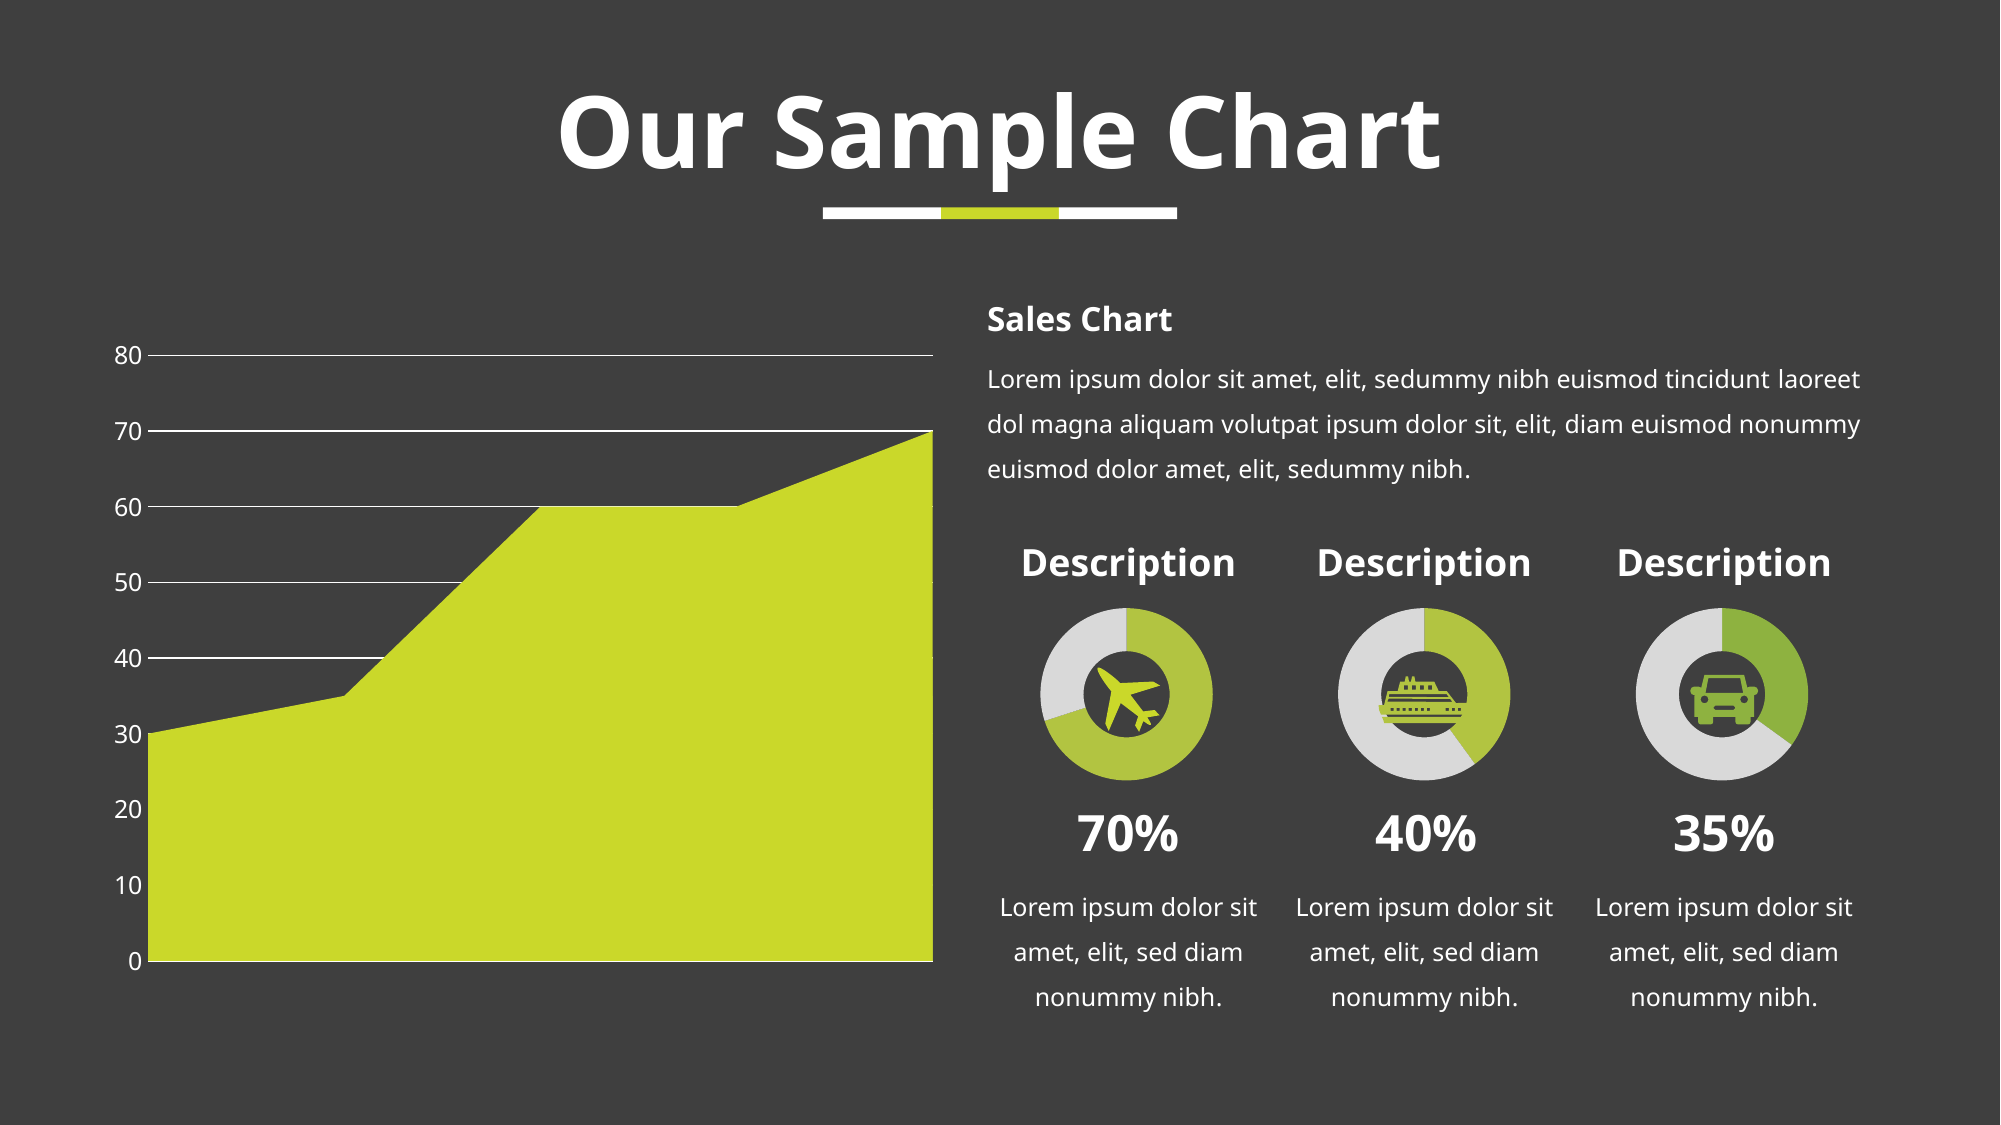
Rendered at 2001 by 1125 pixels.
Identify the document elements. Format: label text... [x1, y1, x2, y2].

text_box Lorem ipsum dolor sit amet, elit, sed diam nonummy nibh. [976, 869, 1272, 1019]
text_box 35% [1653, 794, 1796, 869]
text_box 70% [1057, 794, 1200, 869]
text_box Description [1303, 536, 1549, 597]
text_box Lorem ipsum dolor sit amet, elit, sedummy nibh euismod tincidunt laoreet dol magna aliquam volutpat ipsum dolor sit, elit, diam euismod nonummy euismod dolor amet, elit, sedummy nibh. [972, 341, 1903, 492]
text_box Sales Chart [972, 294, 1321, 341]
text_box Description [1549, 536, 1899, 597]
text_box Lorem ipsum dolor sit amet, elit, sed diam nonummy nibh. [1571, 869, 1877, 1019]
text_box Description [954, 536, 1303, 597]
text_box 40% [1355, 794, 1498, 869]
chart [1338, 608, 1515, 792]
chart [96, 324, 950, 992]
chart [1635, 608, 1813, 792]
chart [1036, 608, 1218, 792]
text_box Lorem ipsum dolor sit amet, elit, sed diam nonummy nibh. [1272, 869, 1571, 1019]
title Our Sample Chart [137, 59, 1863, 214]
